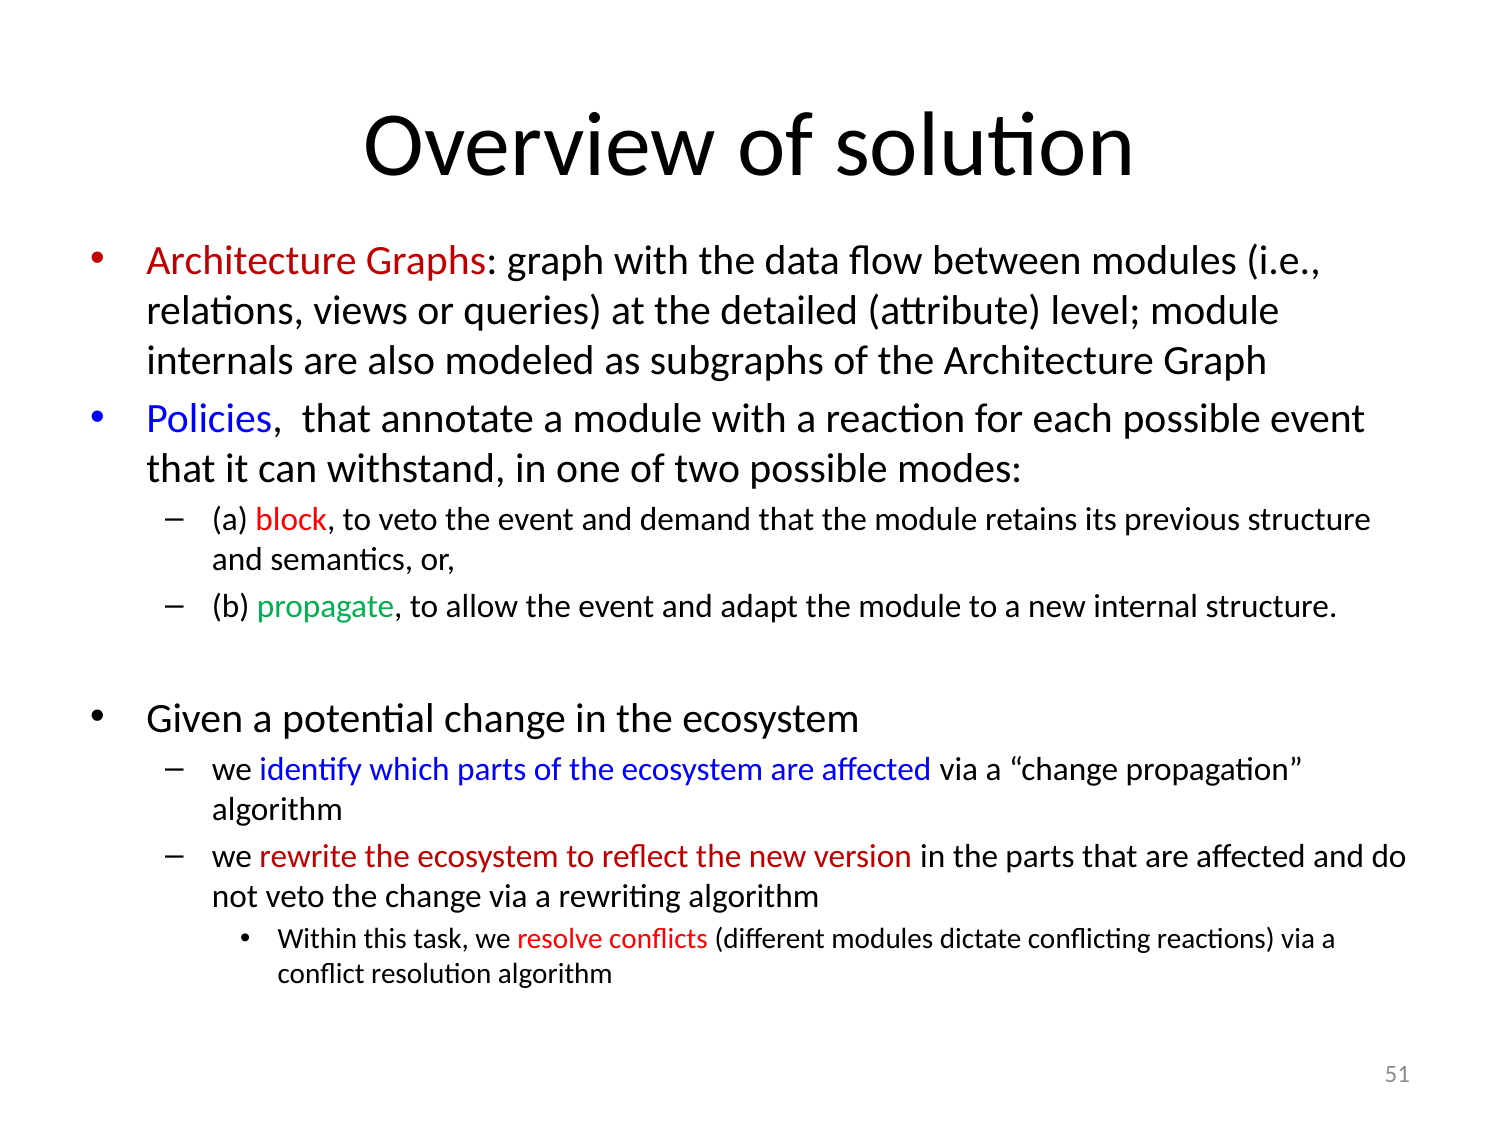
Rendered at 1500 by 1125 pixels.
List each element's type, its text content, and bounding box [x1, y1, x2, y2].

slide_number 51 [1074, 1042, 1425, 1103]
list Architecture Graphs: graph with the data flow between modules (i.e., relations, views or queries) at the detailed (attribute) level; module internals are also modeled as subgraphs of the Architecture Graph Policies, that annotate a module with a reaction for each possible event that it can withstand, in one of two possible modes: (a) block, to veto the event and demand that the module retains its previous structure and semantics, or, (b) propagate, to allow the event and adapt the module to a new internal structure. Given a potential change in the ecosystem we identify which parts of the ecosystem are affected via a “change propagation” algorithm we rewrite the ecosystem to reflect the new version in the parts that are affected and do not veto the change via a rewriting algorithm Within this task, we resolve conflicts (different modules dictate conflicting reactions) via a conflict resolution algorithm [75, 224, 1425, 1050]
title Overview of solution [75, 45, 1425, 224]
